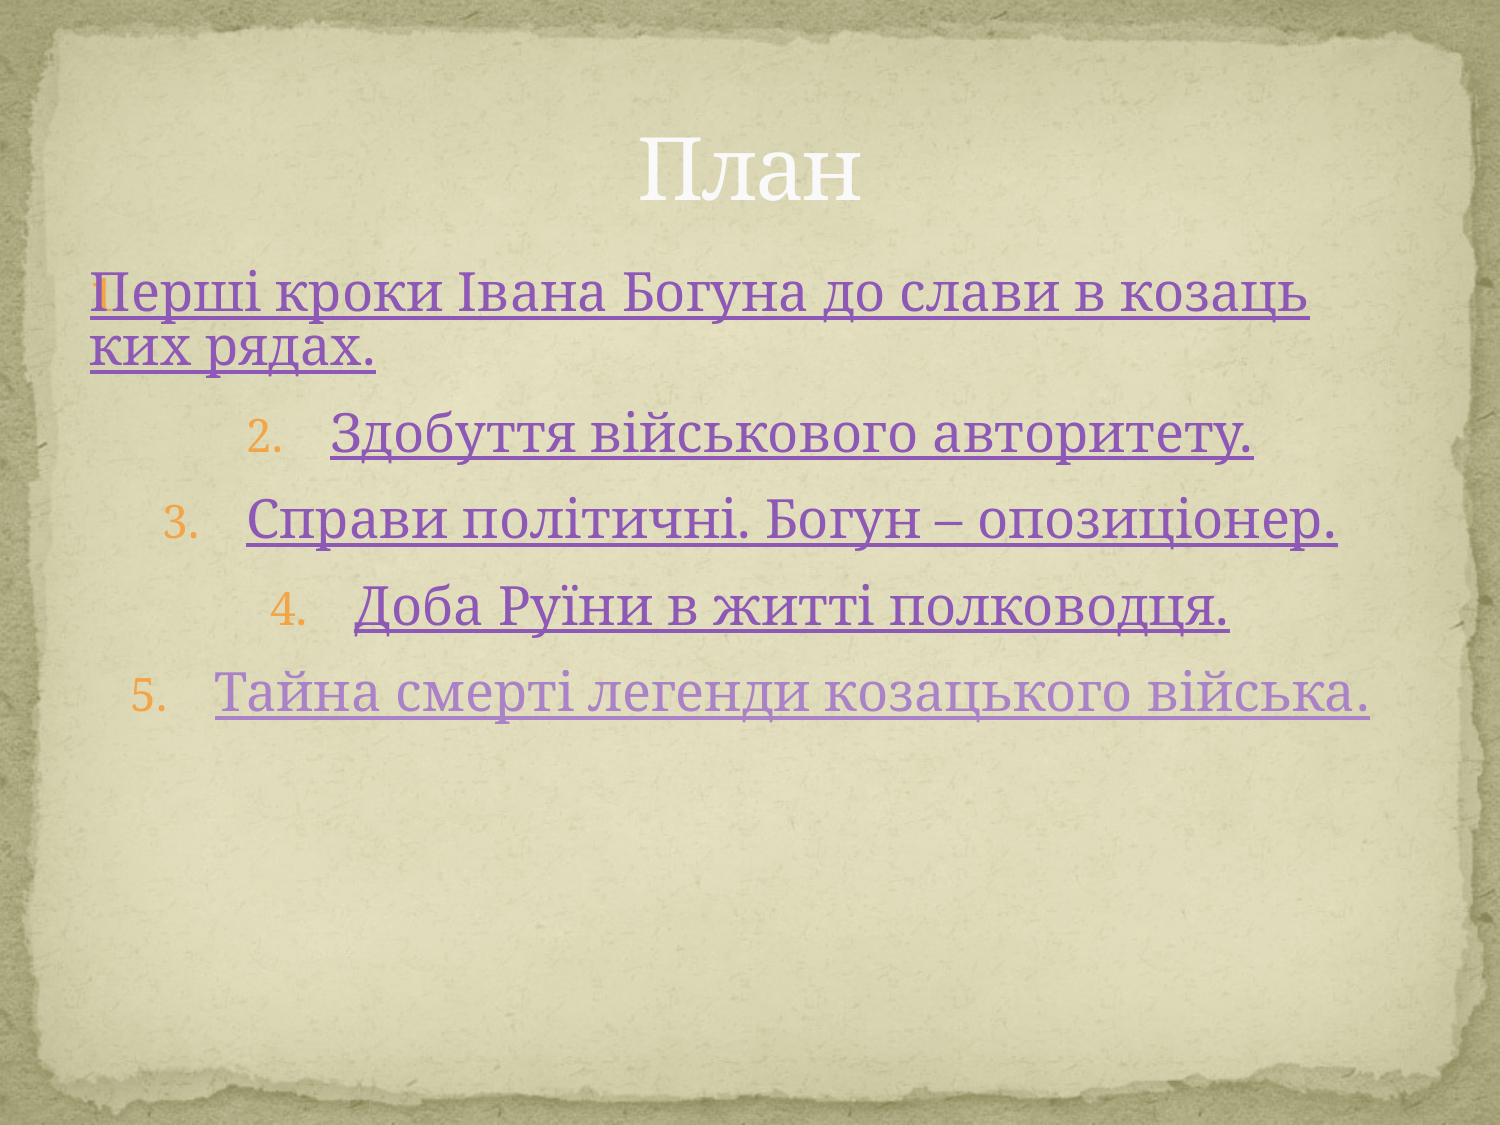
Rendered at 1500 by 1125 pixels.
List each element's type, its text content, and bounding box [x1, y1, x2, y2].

list Перші кроки Івана Богуна до слави в козацьких рядах. Здобуття військового авторитету. Справи політичні. Богун – опозиціонер. Доба Руїни в житті полководця. Тайна смерті легенди козацького війська. [75, 249, 1425, 1000]
title План [74, 24, 1425, 225]
